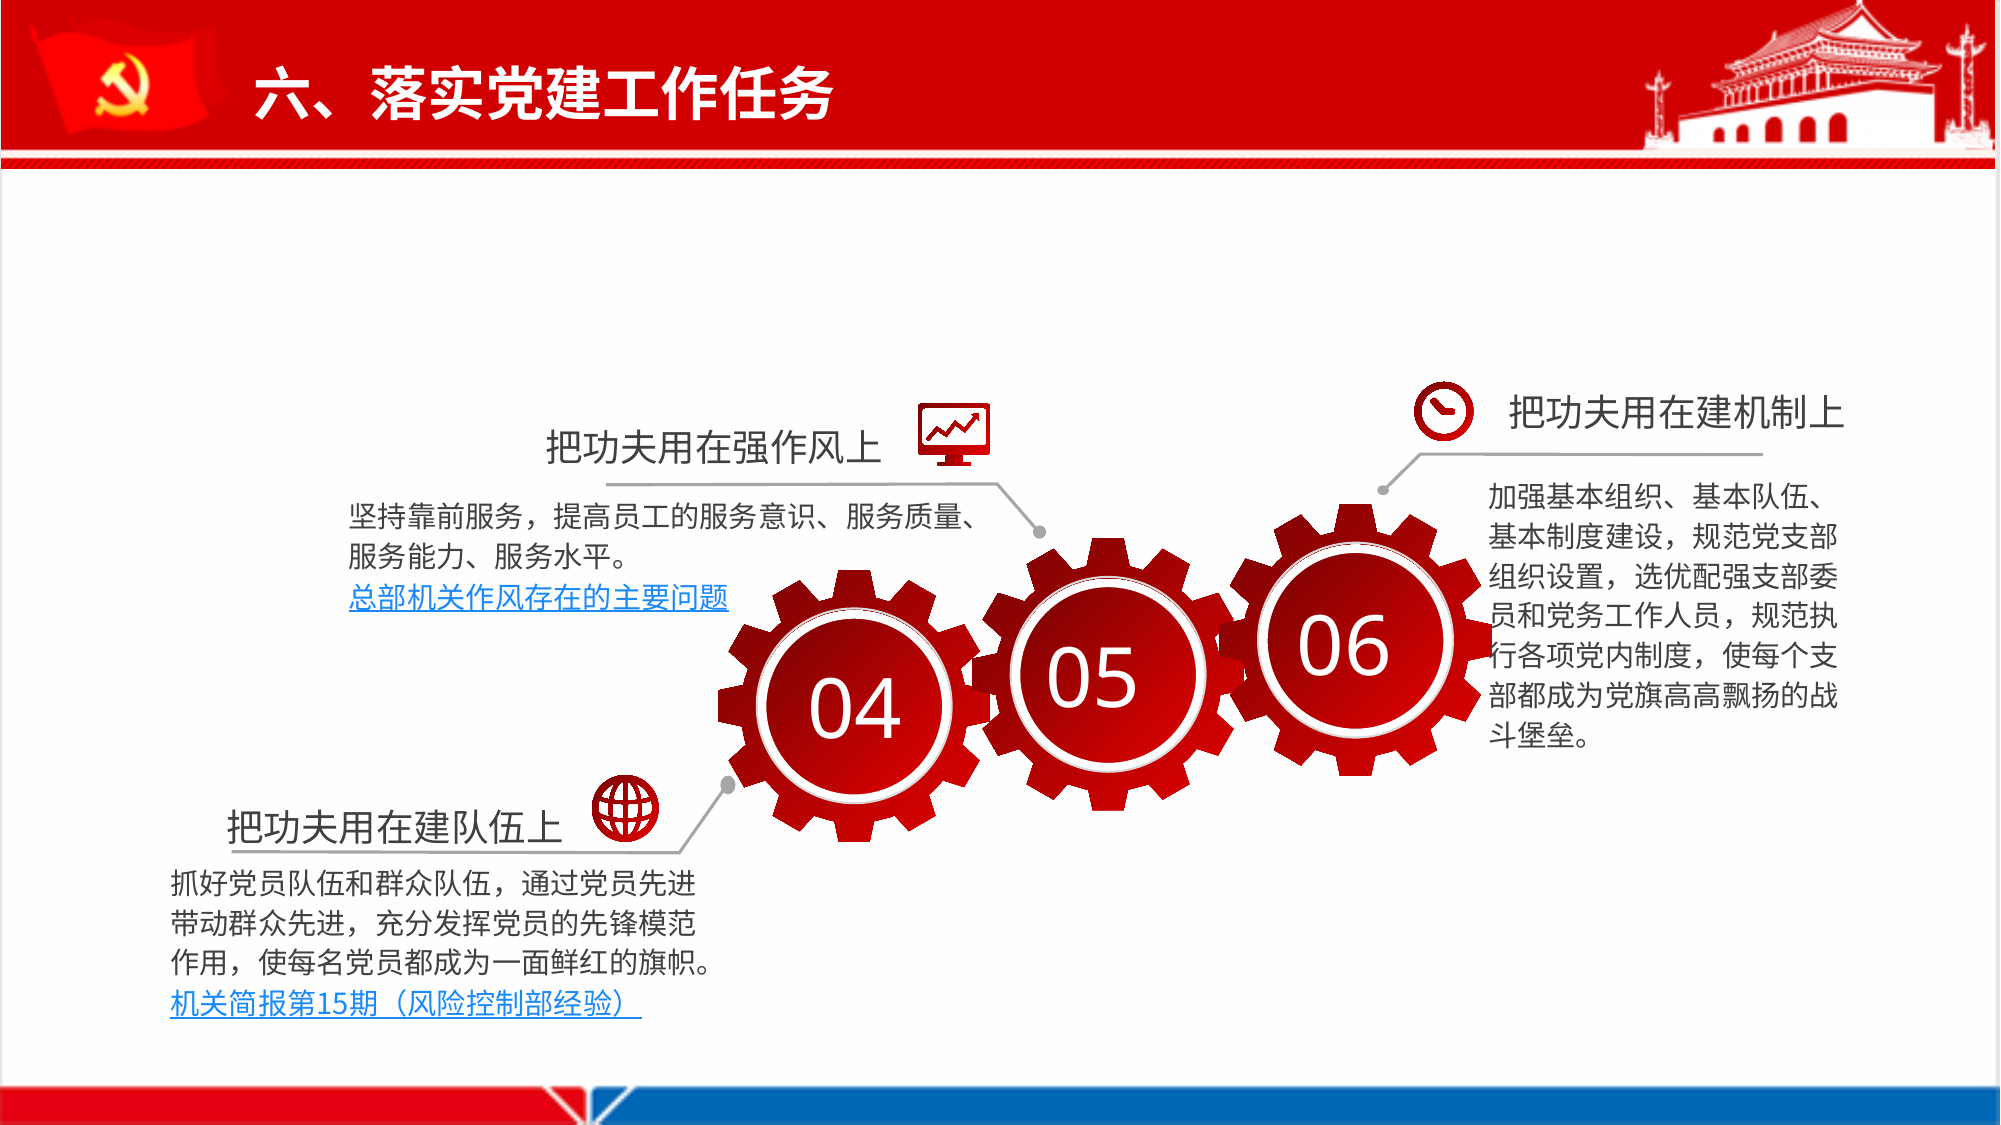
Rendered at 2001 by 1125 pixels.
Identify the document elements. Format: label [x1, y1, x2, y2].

text_box [972, 538, 1244, 811]
text_box [918, 403, 990, 466]
text_box [1219, 504, 1492, 776]
text_box [1377, 381, 1883, 723]
picture [0, 0, 2000, 1125]
text_box [155, 775, 736, 1030]
text_box [718, 622, 990, 842]
text_box [334, 416, 1047, 622]
